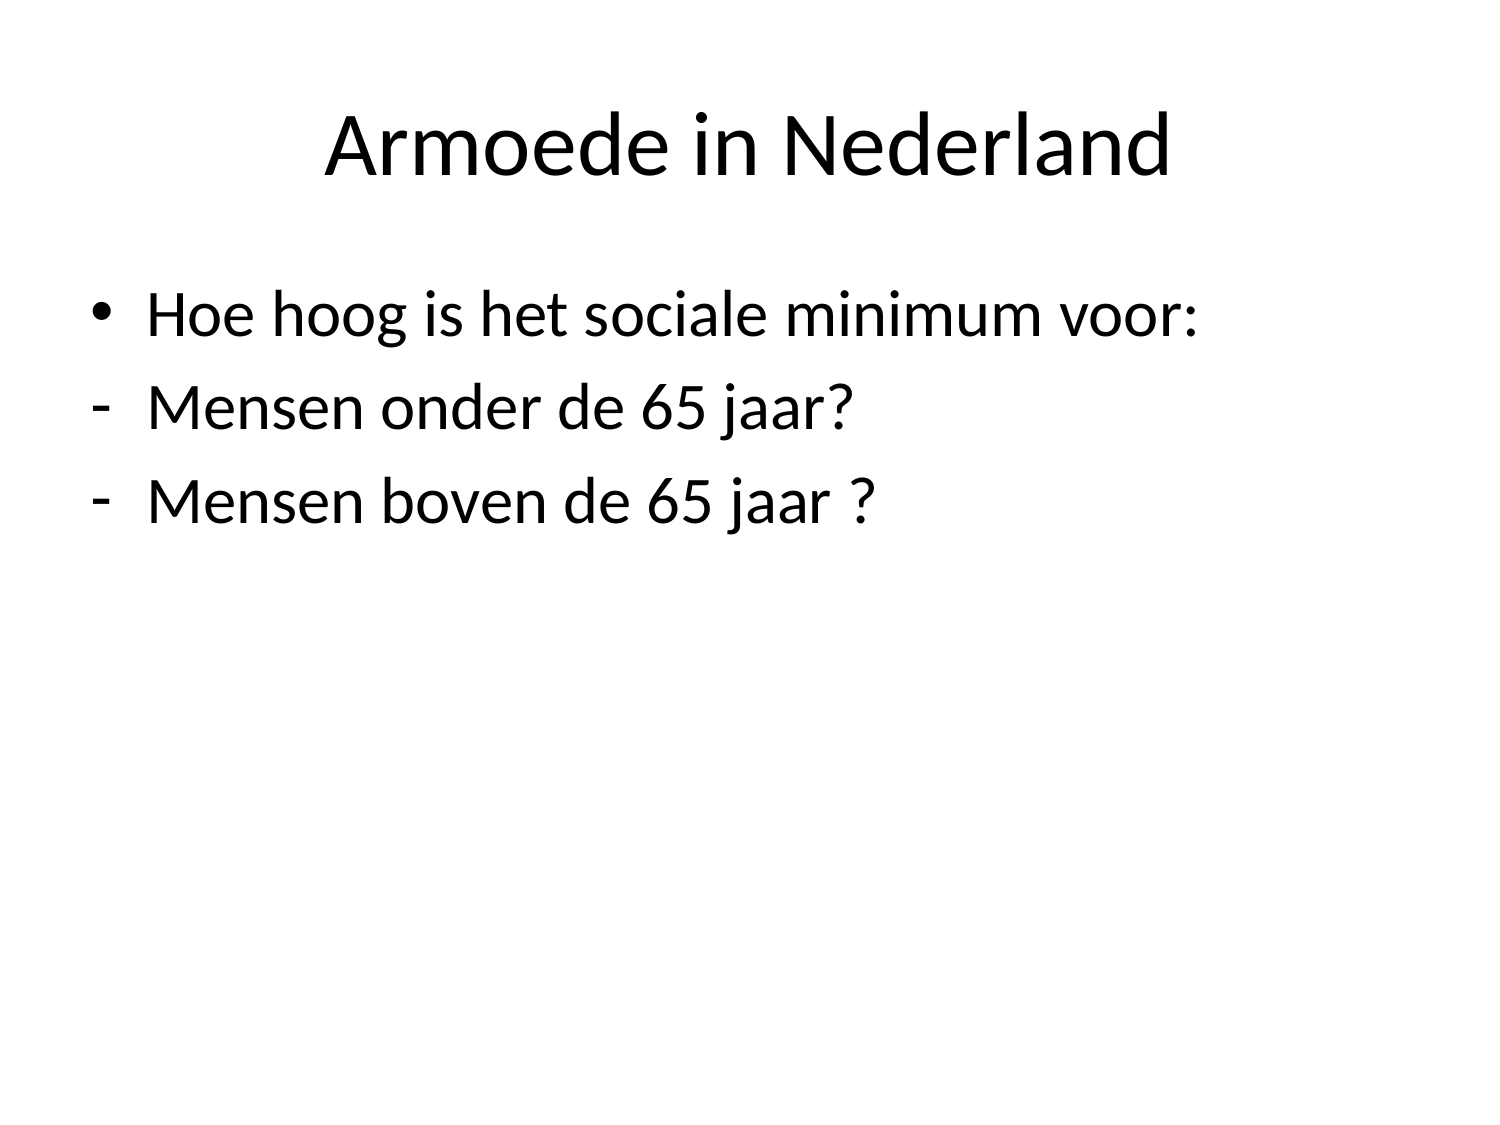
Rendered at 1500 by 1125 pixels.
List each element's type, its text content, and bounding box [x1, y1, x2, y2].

title Armoede in Nederland [75, 45, 1425, 233]
list Hoe hoog is het sociale minimum voor: Mensen onder de 65 jaar? Mensen boven de 65 jaar ? [75, 262, 1425, 1005]
